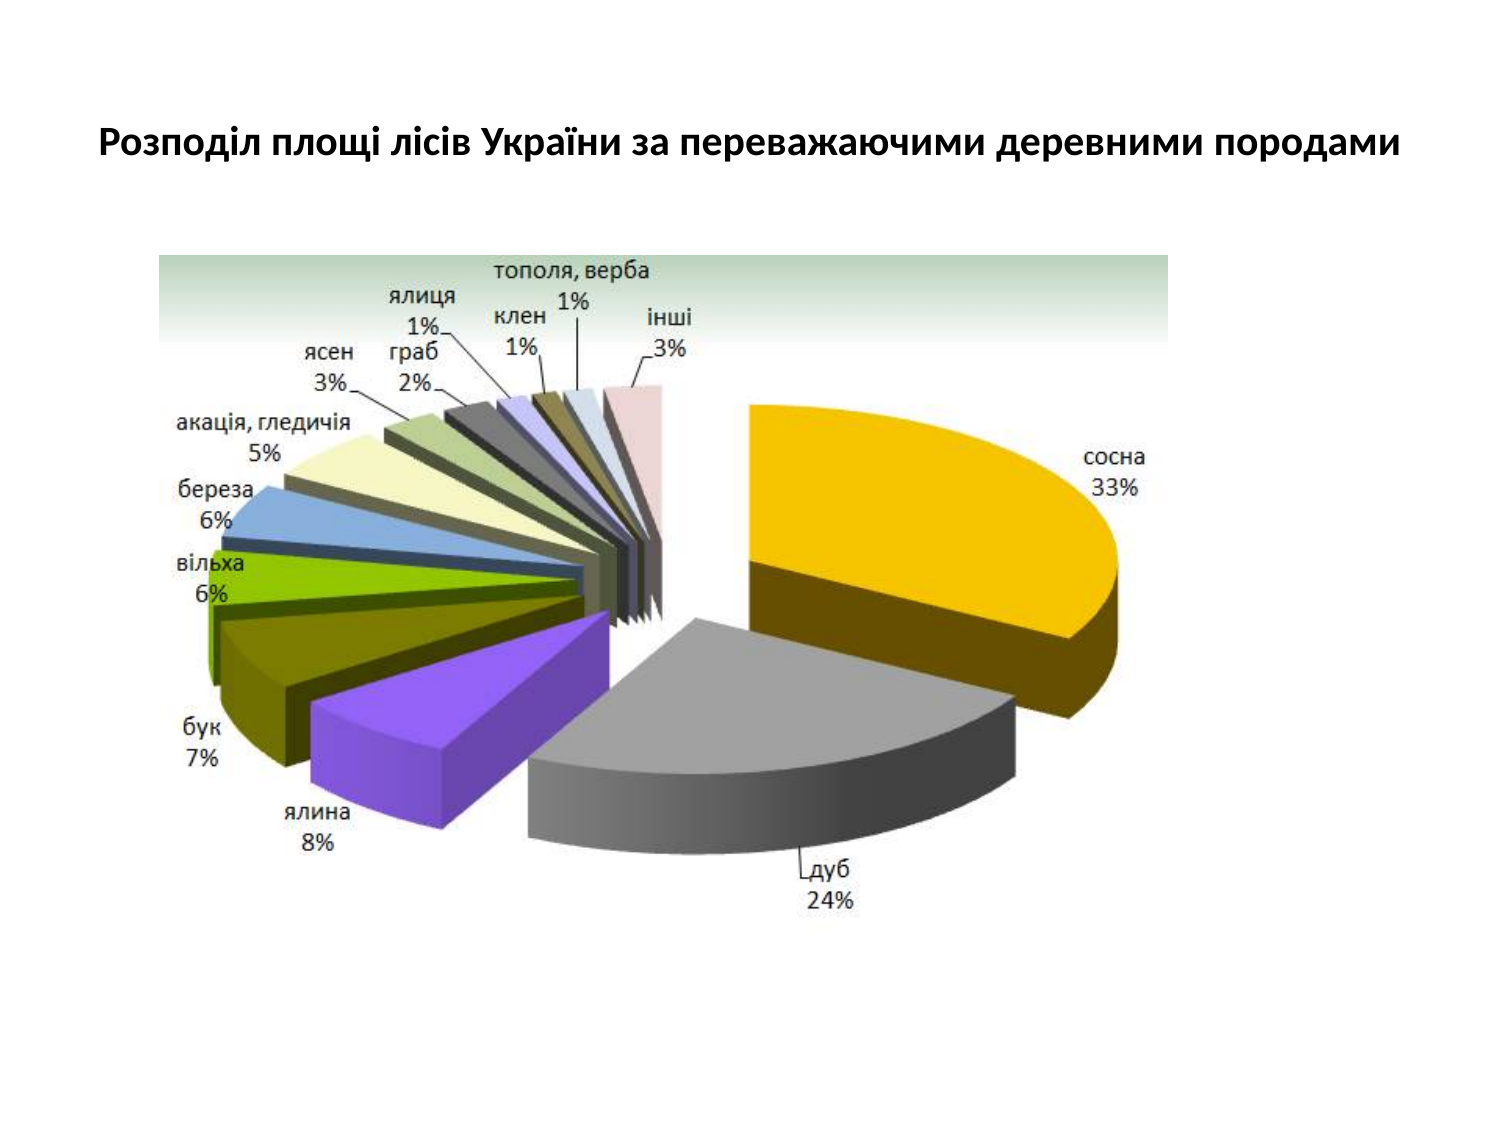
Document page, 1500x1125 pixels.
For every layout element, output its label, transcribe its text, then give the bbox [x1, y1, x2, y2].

title Розподіл площі лісів України за переважаючими деревними породами [75, 45, 1425, 233]
picture [159, 255, 1168, 998]
